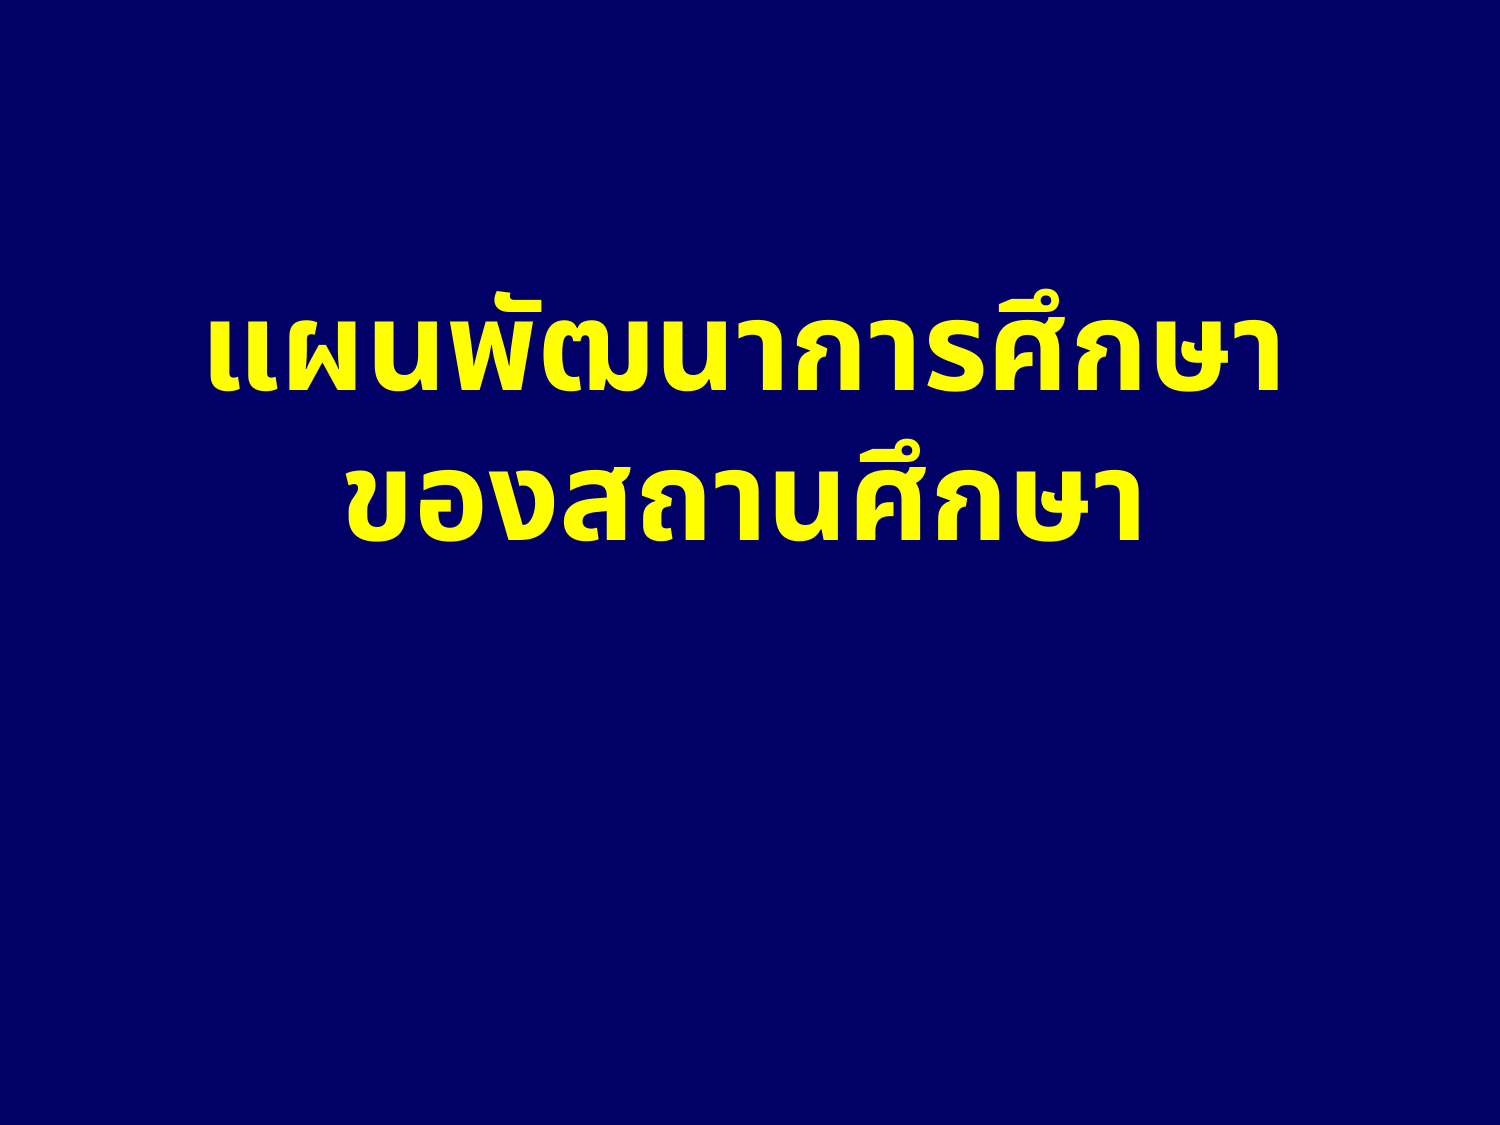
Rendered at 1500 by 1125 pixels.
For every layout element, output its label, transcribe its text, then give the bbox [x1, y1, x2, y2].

text_box แผนพัฒนาการศึกษา ของสถานศึกษา [175, 257, 1313, 573]
